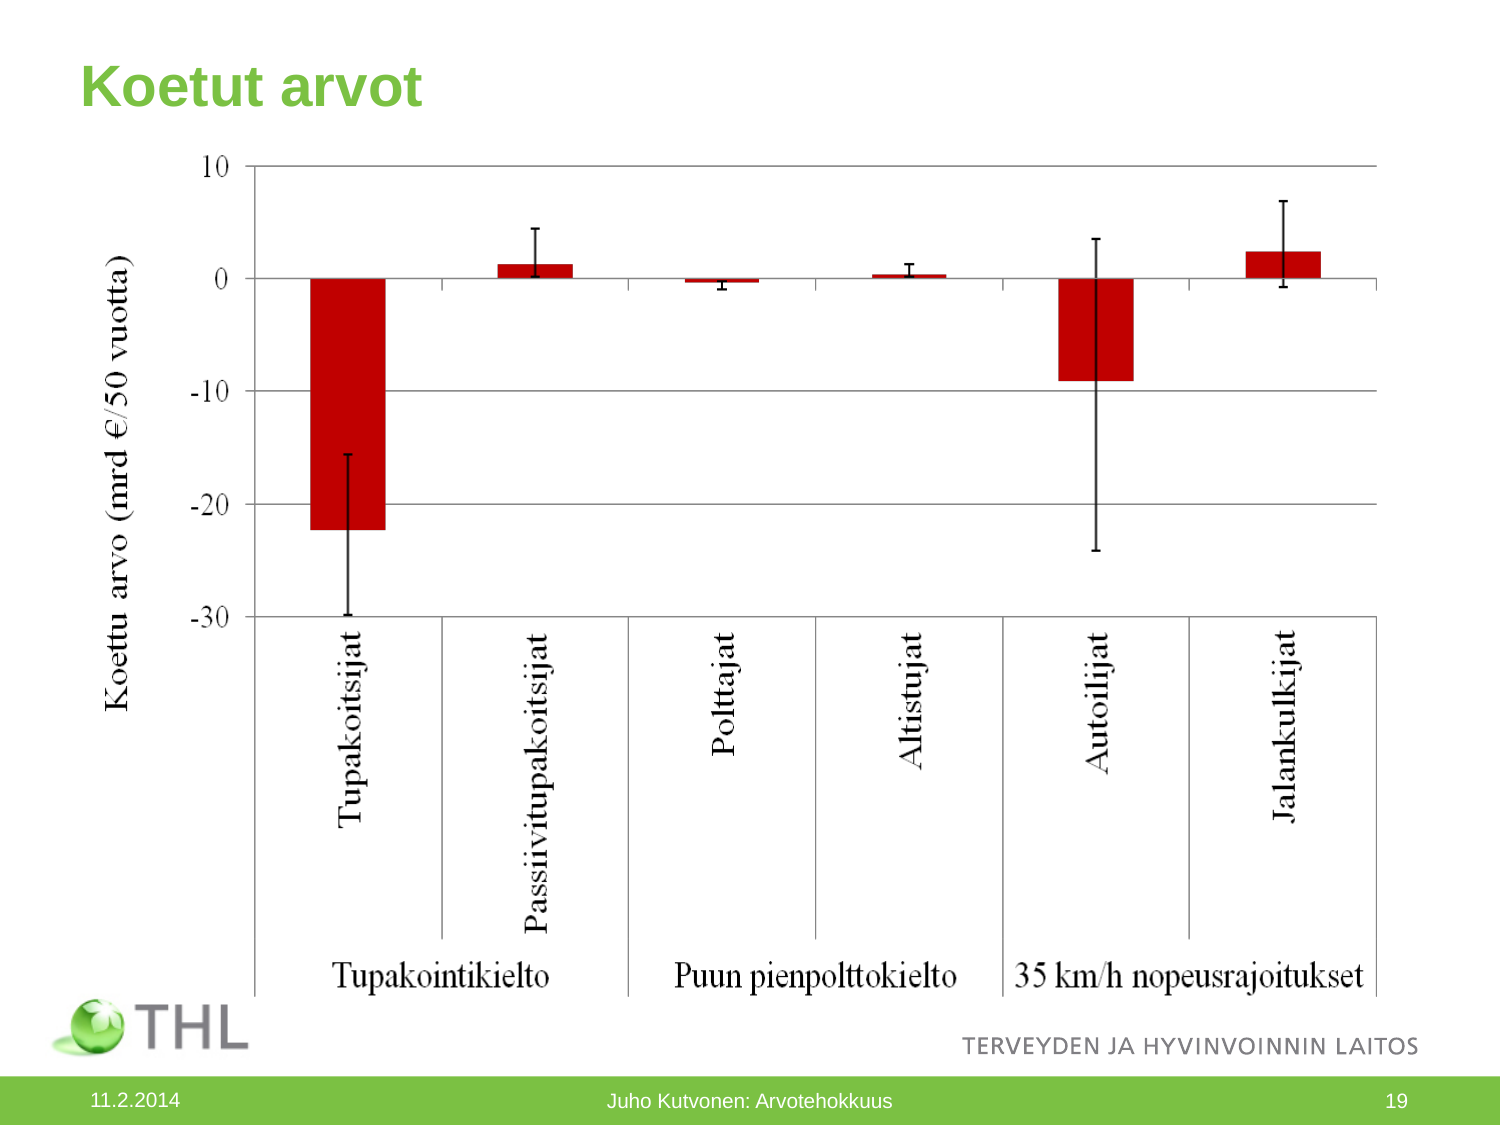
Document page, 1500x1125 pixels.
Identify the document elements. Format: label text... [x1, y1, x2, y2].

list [56, 136, 1424, 1007]
footer Juho Kutvonen: Arvotehokkuus [253, 1082, 1245, 1118]
title Koetut arvot [64, 0, 1412, 126]
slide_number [74, 1080, 255, 1118]
slide_number 19 [1245, 1082, 1424, 1118]
picture [24, 983, 275, 1067]
